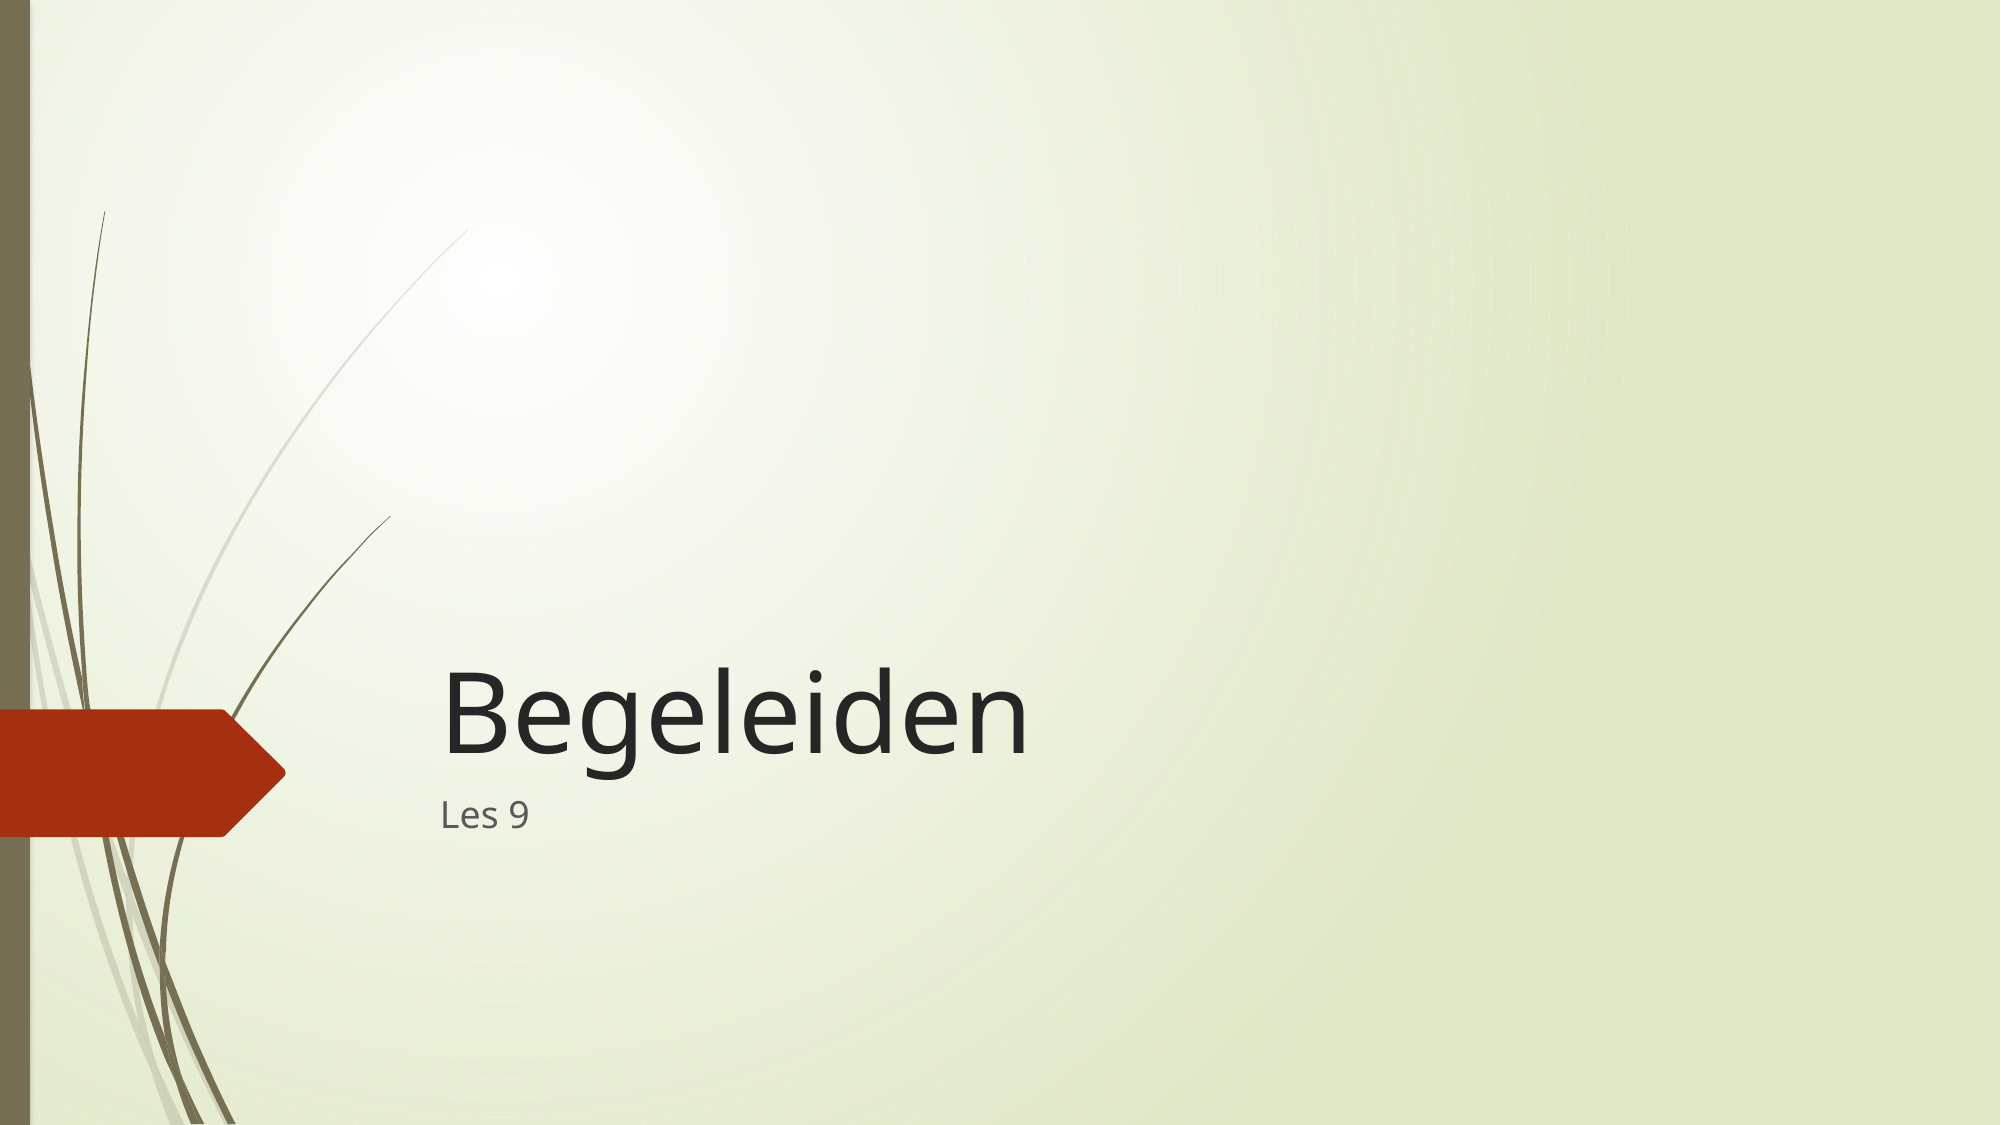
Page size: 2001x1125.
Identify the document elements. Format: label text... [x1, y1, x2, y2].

subtitle Les 9 [424, 783, 1888, 969]
title Begeleiden [424, 412, 1888, 783]
